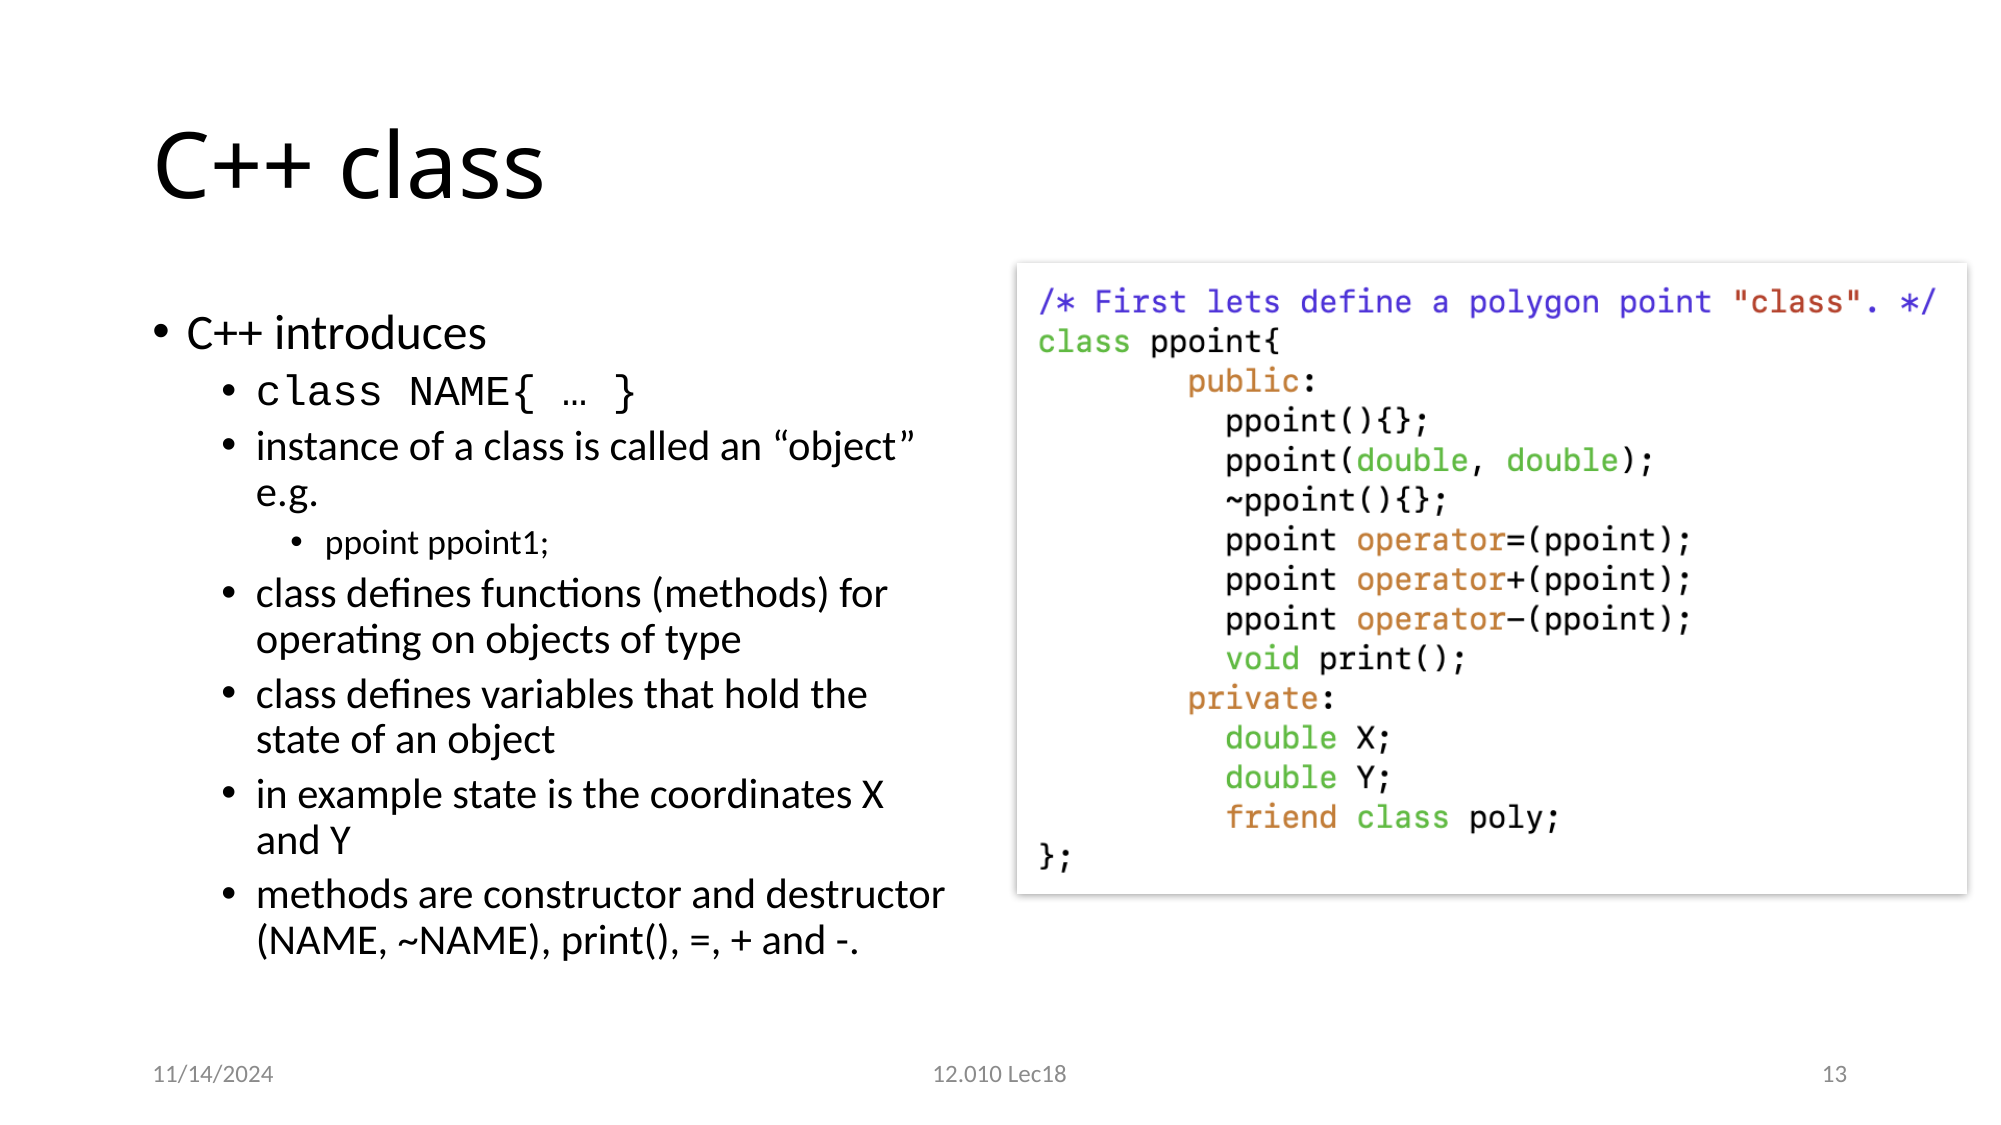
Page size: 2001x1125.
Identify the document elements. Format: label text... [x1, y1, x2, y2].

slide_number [137, 1042, 588, 1103]
slide_number 13 [1412, 1042, 1863, 1103]
footer 12.010 Lec18 [662, 1042, 1338, 1103]
title C++ class [137, 59, 1863, 278]
list C++ introduces class NAME{ … } instance of a class is called an “object” e.g. ppoint ppoint1; class defines functions (methods) for operating on objects of type class defines variables that hold the state of an object in example state is the coordinates X and Y methods are constructor and destructor (NAME, ~NAME), print(), =, + and -. [137, 299, 969, 1014]
picture [1031, 277, 1953, 880]
